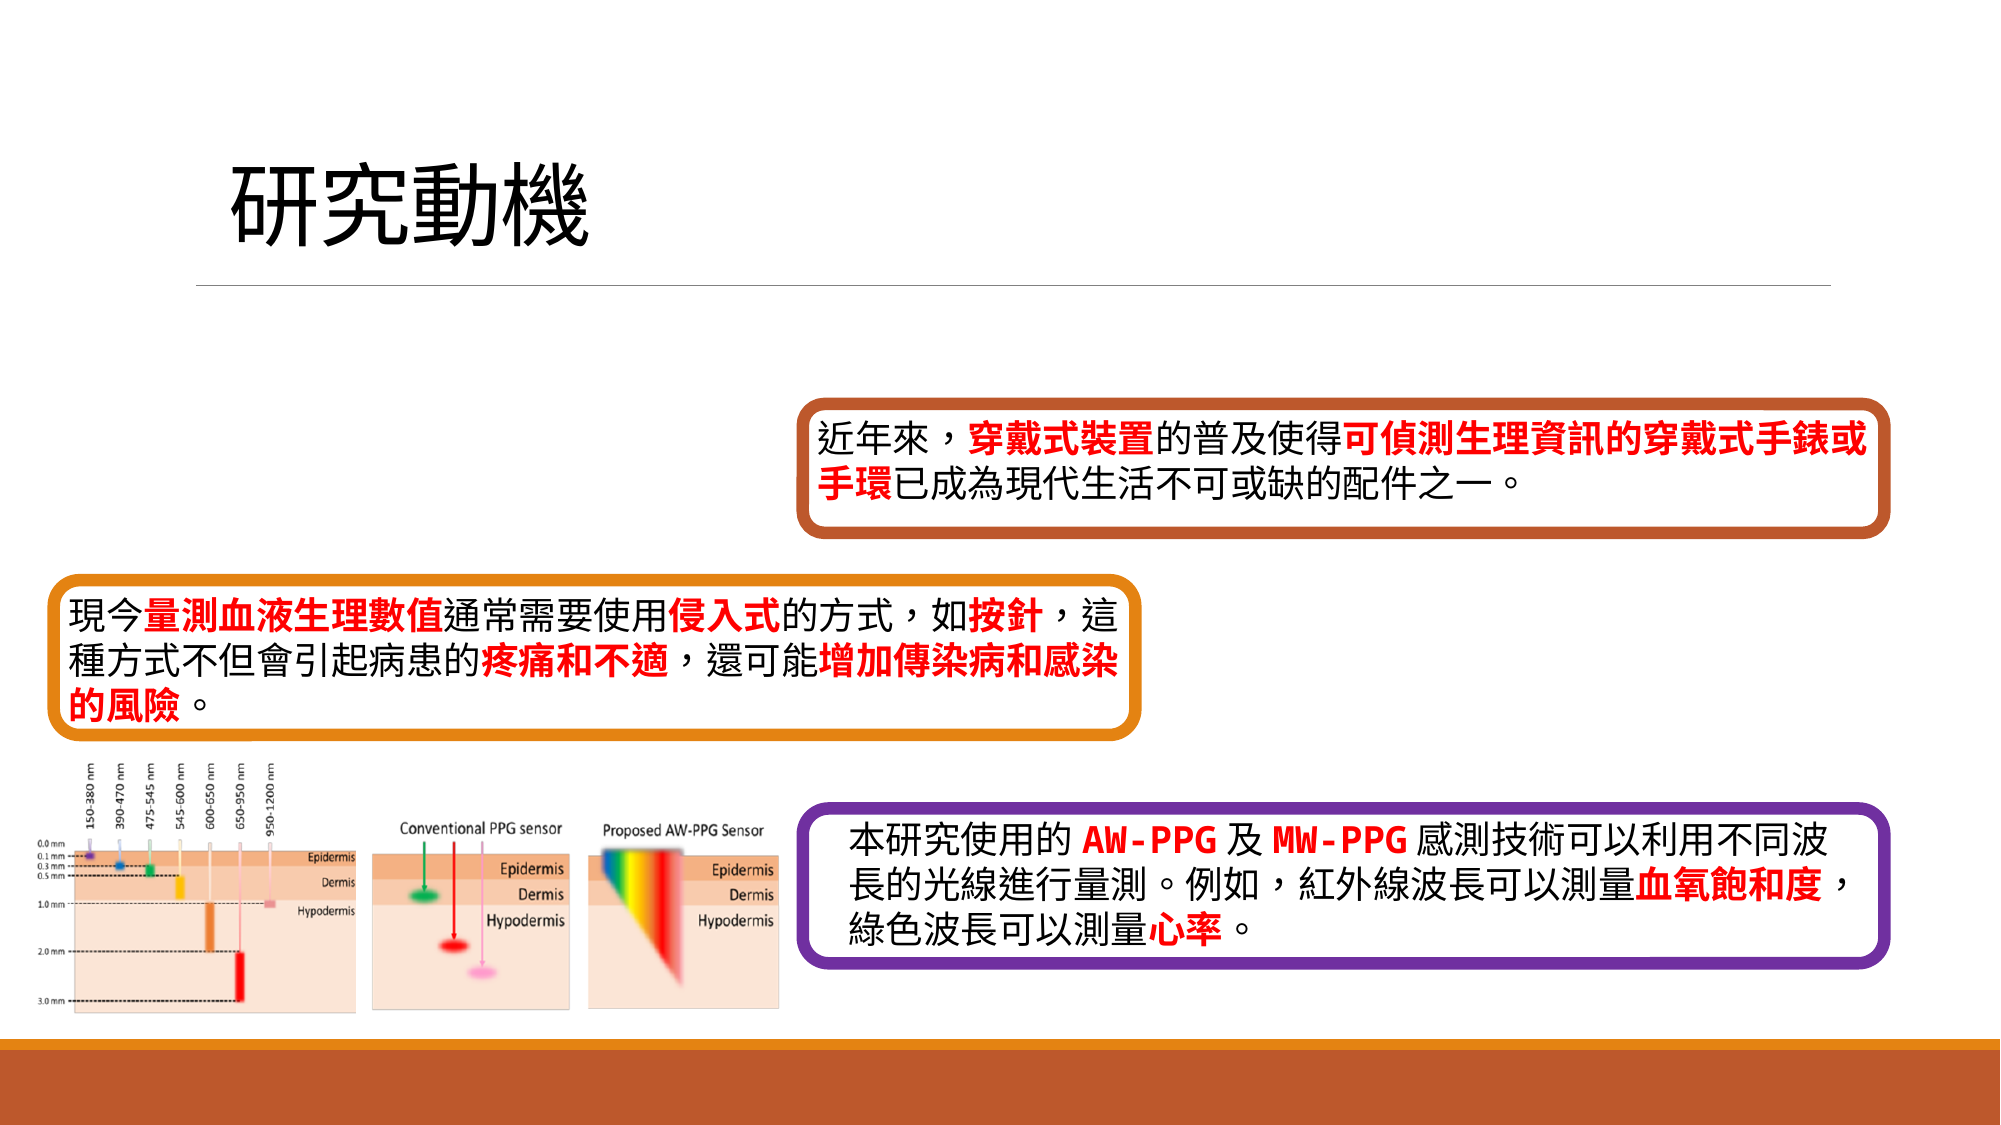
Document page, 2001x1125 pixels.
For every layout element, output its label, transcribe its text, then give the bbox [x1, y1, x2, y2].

picture [17, 748, 788, 1024]
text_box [802, 807, 1885, 964]
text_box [53, 579, 1145, 736]
title 研究動機 [213, 48, 1939, 267]
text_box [802, 403, 1894, 534]
